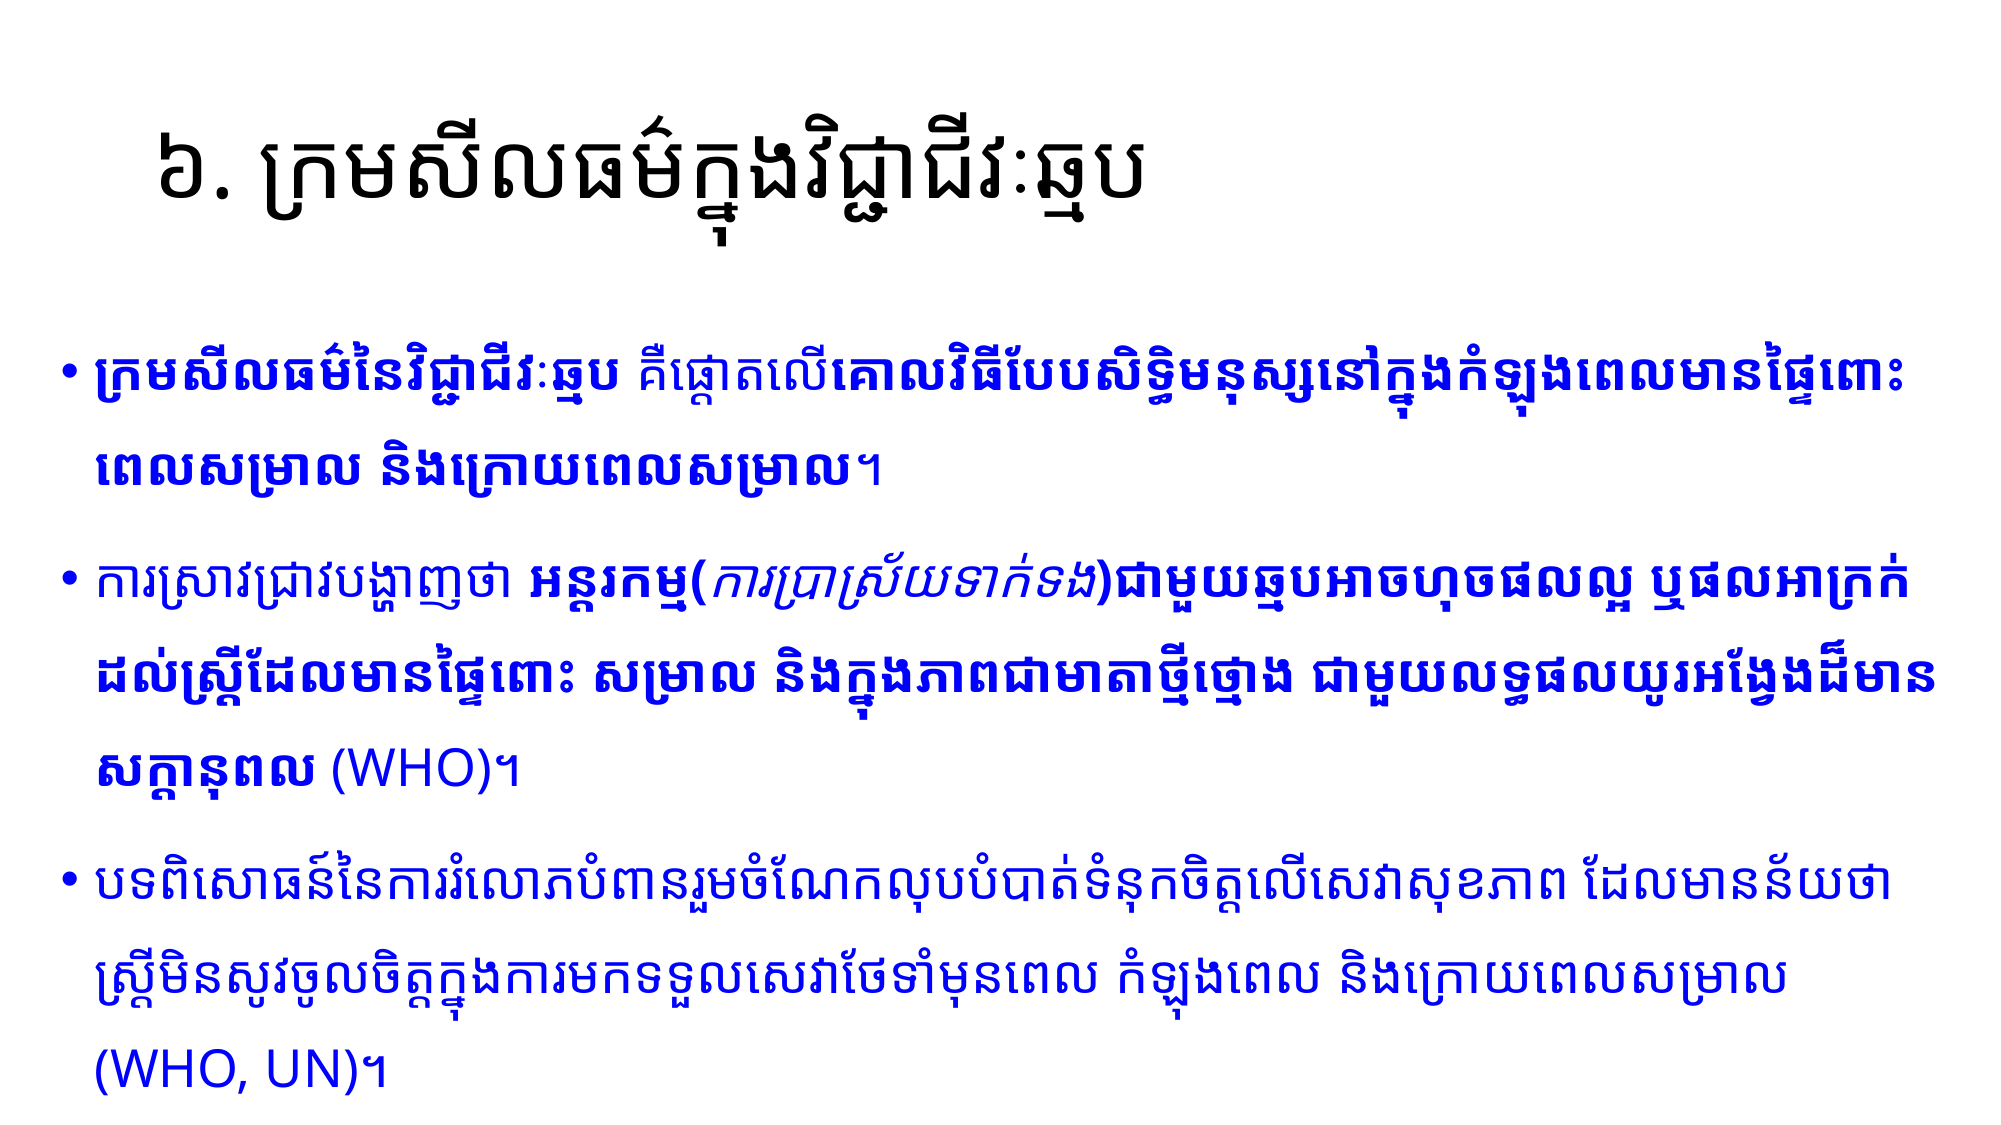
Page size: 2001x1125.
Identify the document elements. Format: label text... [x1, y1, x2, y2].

list ក្រមសីលធម៌នៃវិជ្ជាជីវៈឆ្មប គឺផ្តោតលើគោលវិធីបែបសិទ្ធិមនុស្សនៅក្នុងកំឡុងពេលមានផ្ទៃពោះ ពេលសម្រាល និងក្រោយពេលសម្រាល។ ការស្រាវជ្រាវបង្ហាញថា អន្តរកម្ម(ការប្រាស្រ័យទាក់ទង)ជាមួយឆ្មបអាចហុចផលល្អ ឬផលអាក្រក់ដល់ស្ត្រីដែលមានផ្ទៃពោះ សម្រាល និងក្នុងភាពជាមាតាថ្មីថ្មោង ជាមួយលទ្ធផលយូរអង្វែងដ៏មានសក្តានុពល (WHO)។ បទពិសោធន៍នៃការរំលោភបំពានរួមចំណែកលុបបំបាត់ទំនុកចិត្តលើសេវាសុខភាព ដែលមានន័យថាស្ត្រីមិនសូវចូលចិត្តក្នុងការមកទទួលសេវាថែទាំមុនពេល កំឡុងពេល និងក្រោយពេលសម្រាល (WHO, UN)។ [45, 299, 1959, 1107]
title ៦. ក្រមសីលធម៌ក្នុងវិជ្ជាជីវៈឆ្មប [137, 59, 1863, 278]
